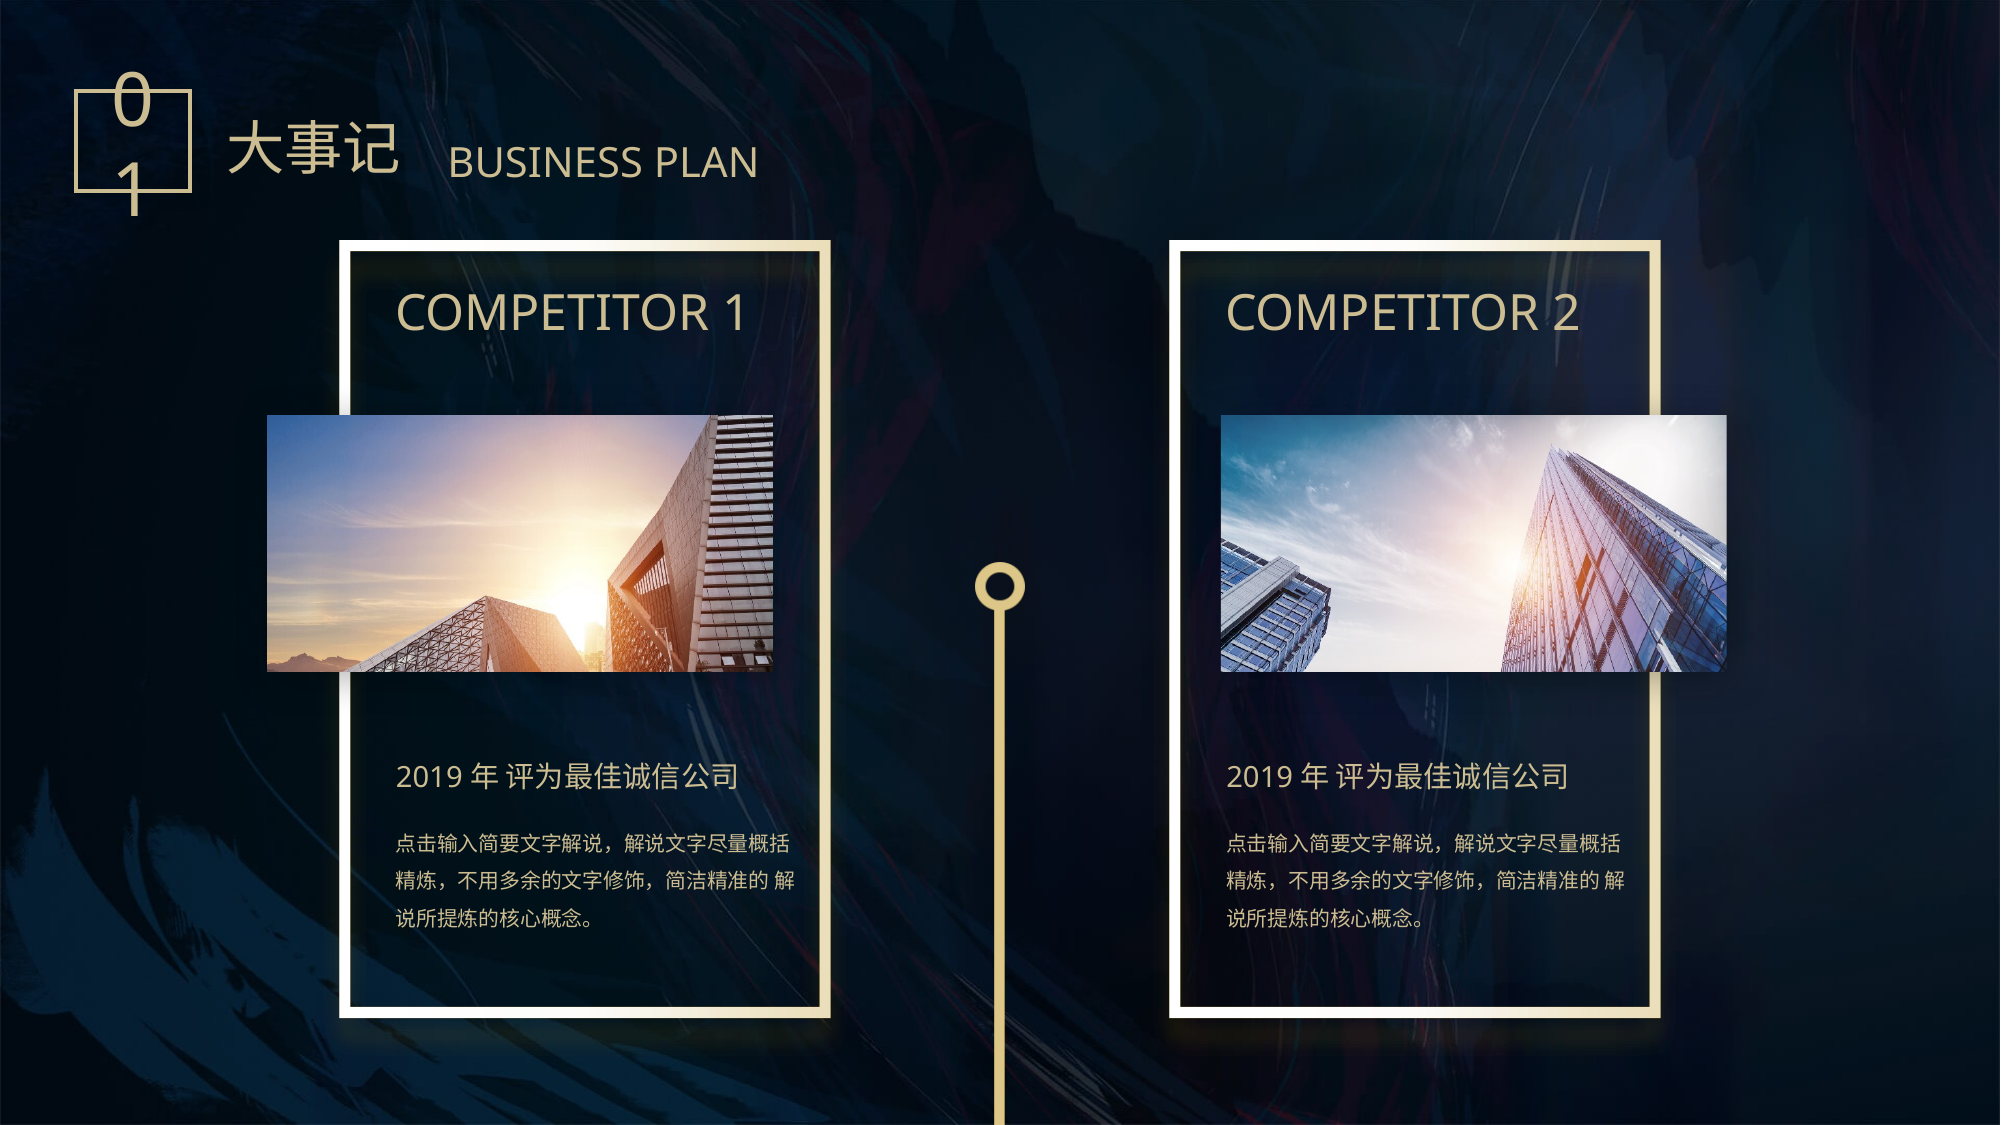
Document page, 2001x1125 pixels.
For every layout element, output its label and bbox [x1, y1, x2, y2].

text_box [266, 414, 320, 673]
picture [0, 0, 2000, 1125]
text_box [1680, 414, 1728, 673]
text_box [75, 90, 748, 195]
